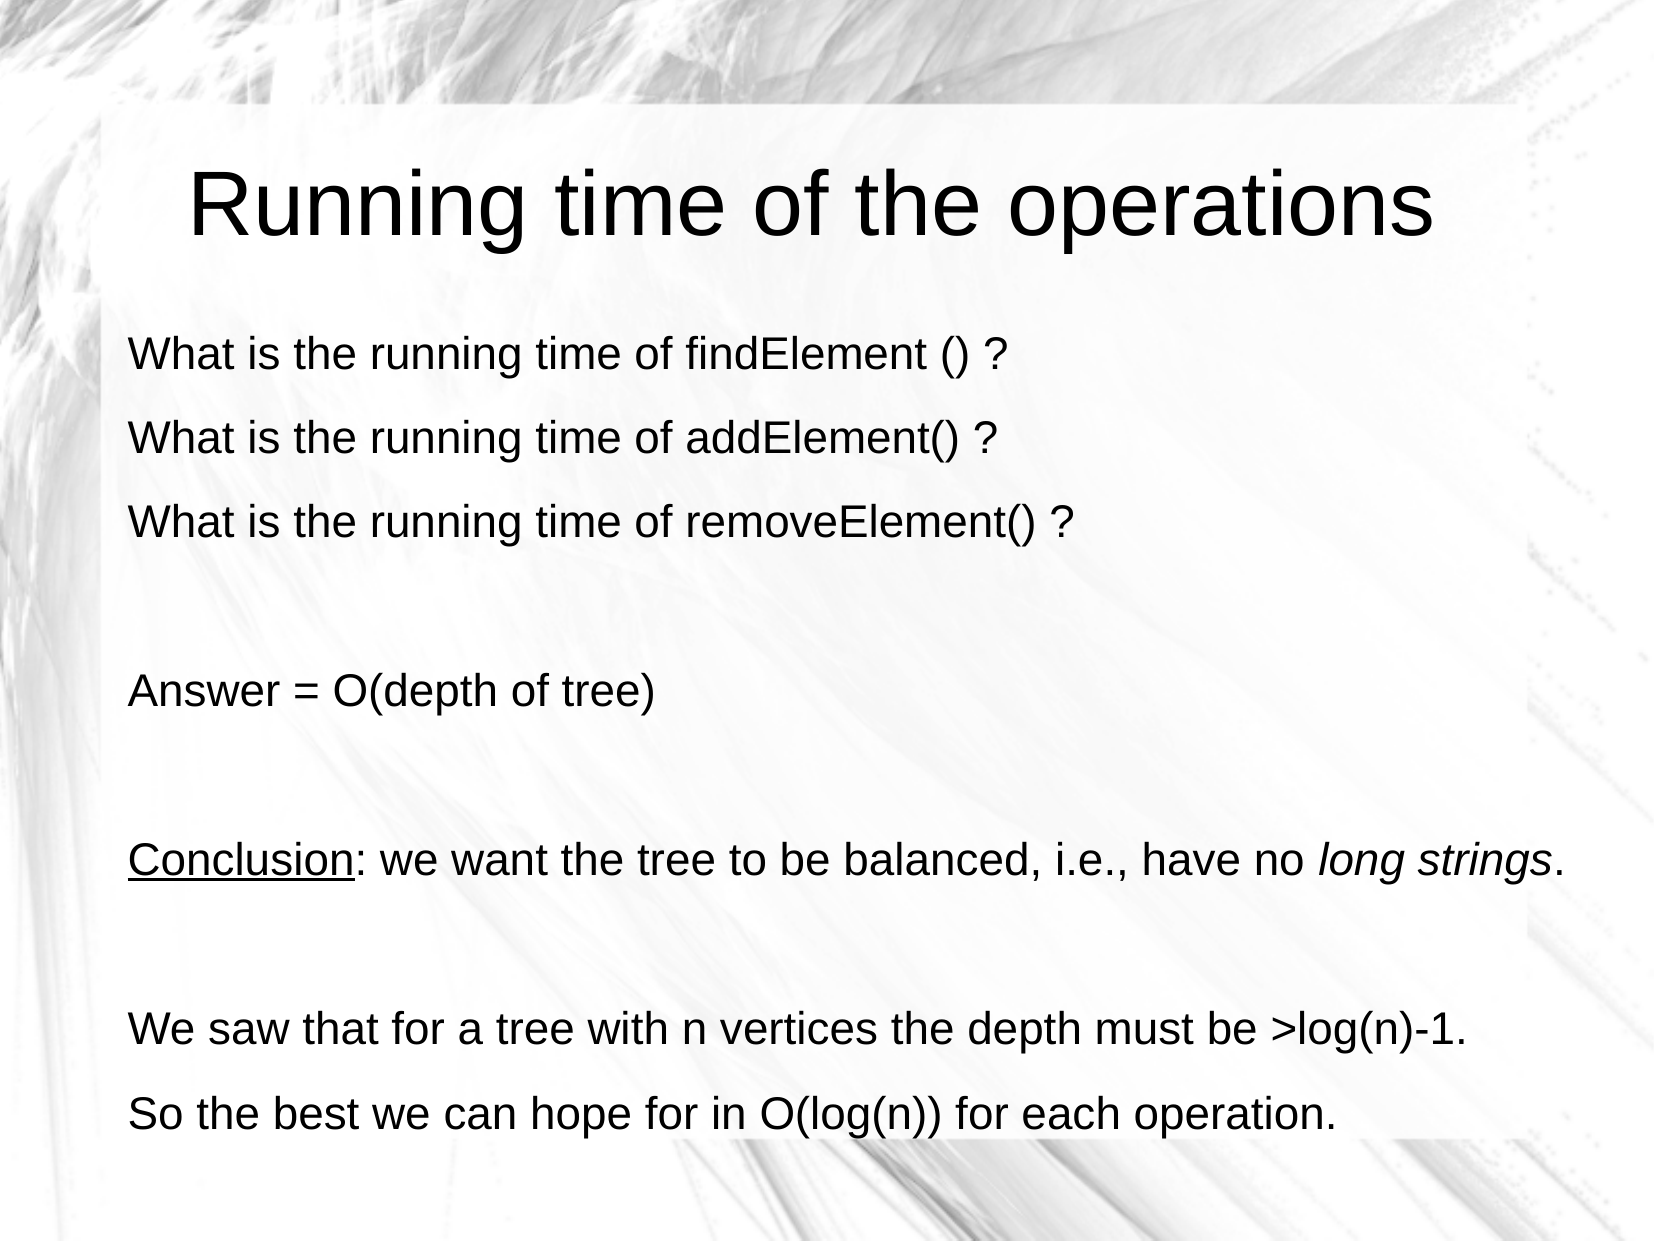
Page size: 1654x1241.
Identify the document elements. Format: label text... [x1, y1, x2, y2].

list What is the running time of findElement () ? What is the running time of addElement() ? What is the running time of removeElement() ? Answer = O(depth of tree) Conclusion: we want the tree to be balanced, i.e., have no long strings. We saw that for a tree with n vertices the depth must be >log(n)-1. So the best we can hope for in O(log(n)) for each operation. [118, 319, 1571, 1109]
picture [0, 0, 1654, 1241]
title Running time of the operations [118, 93, 1506, 299]
